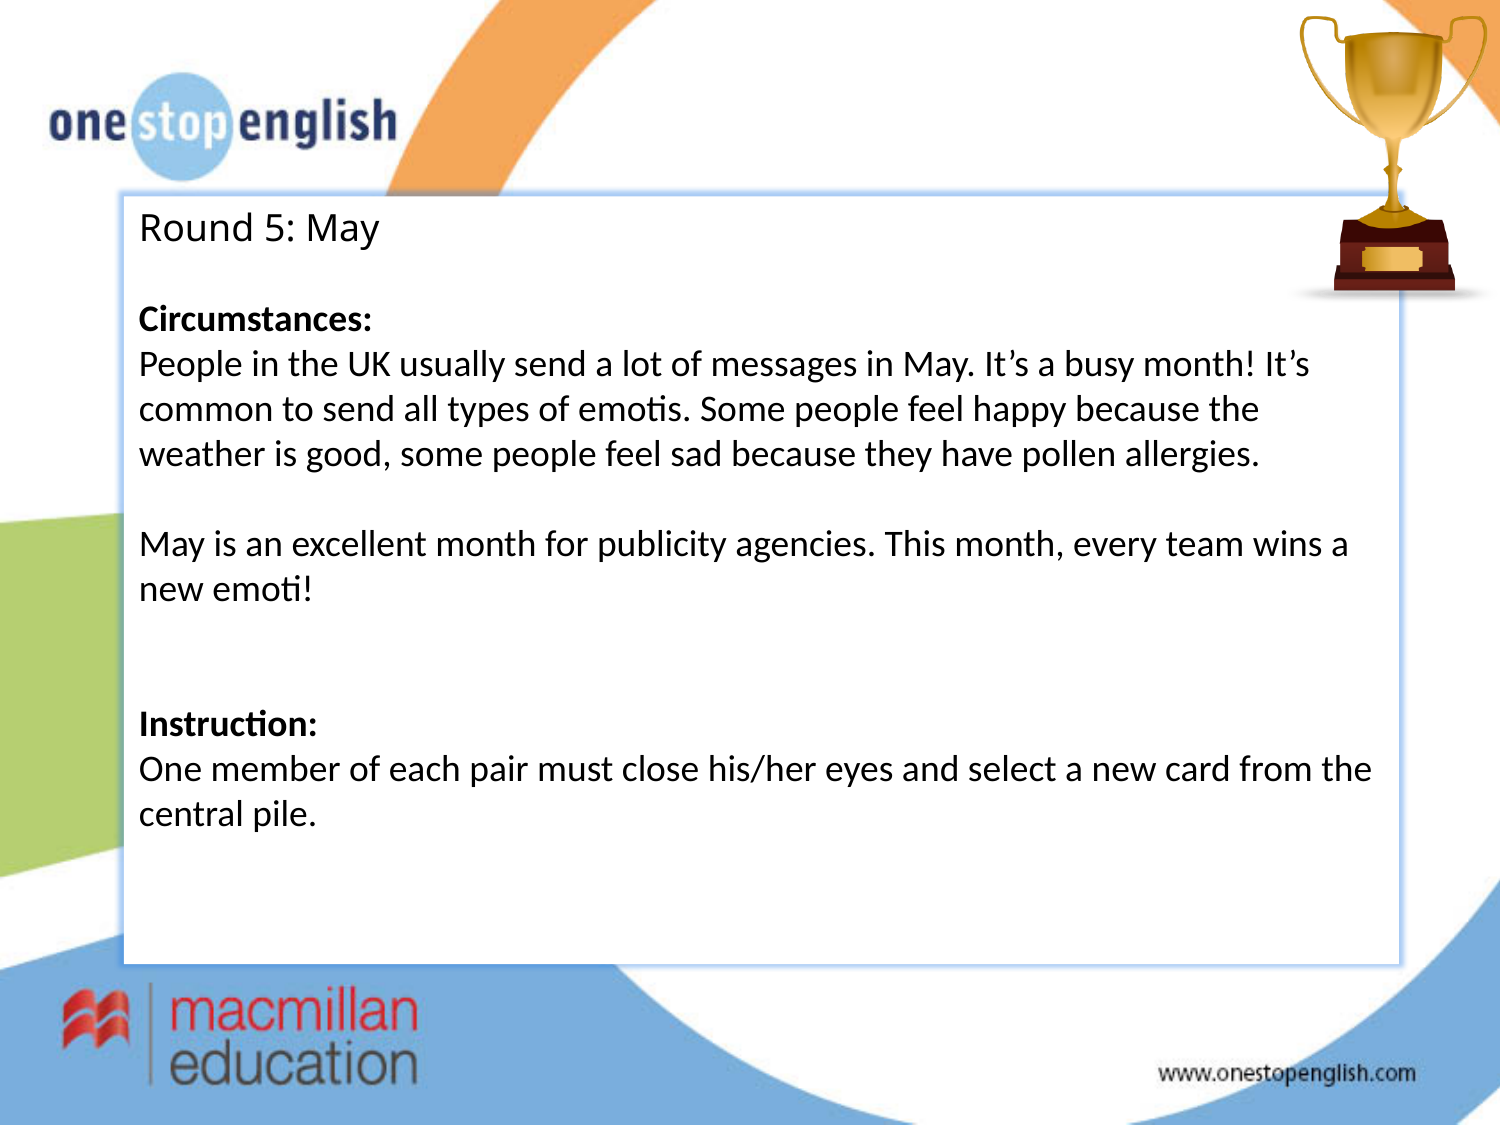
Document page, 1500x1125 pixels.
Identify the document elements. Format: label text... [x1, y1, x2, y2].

picture [0, 0, 1500, 1125]
text_box Round 5: May Circumstances: People in the UK usually send a lot of messages in May. It’s a busy month! It’s common to send all types of emotis. Some people feel happy because the weather is good, some people feel sad because they have pollen allergies. May is an excellent month for publicity agencies. This month, every team wins a new emoti! Instruction: One member of each pair must close his/her eyes and select a new card from the central pile. [123, 196, 1399, 965]
